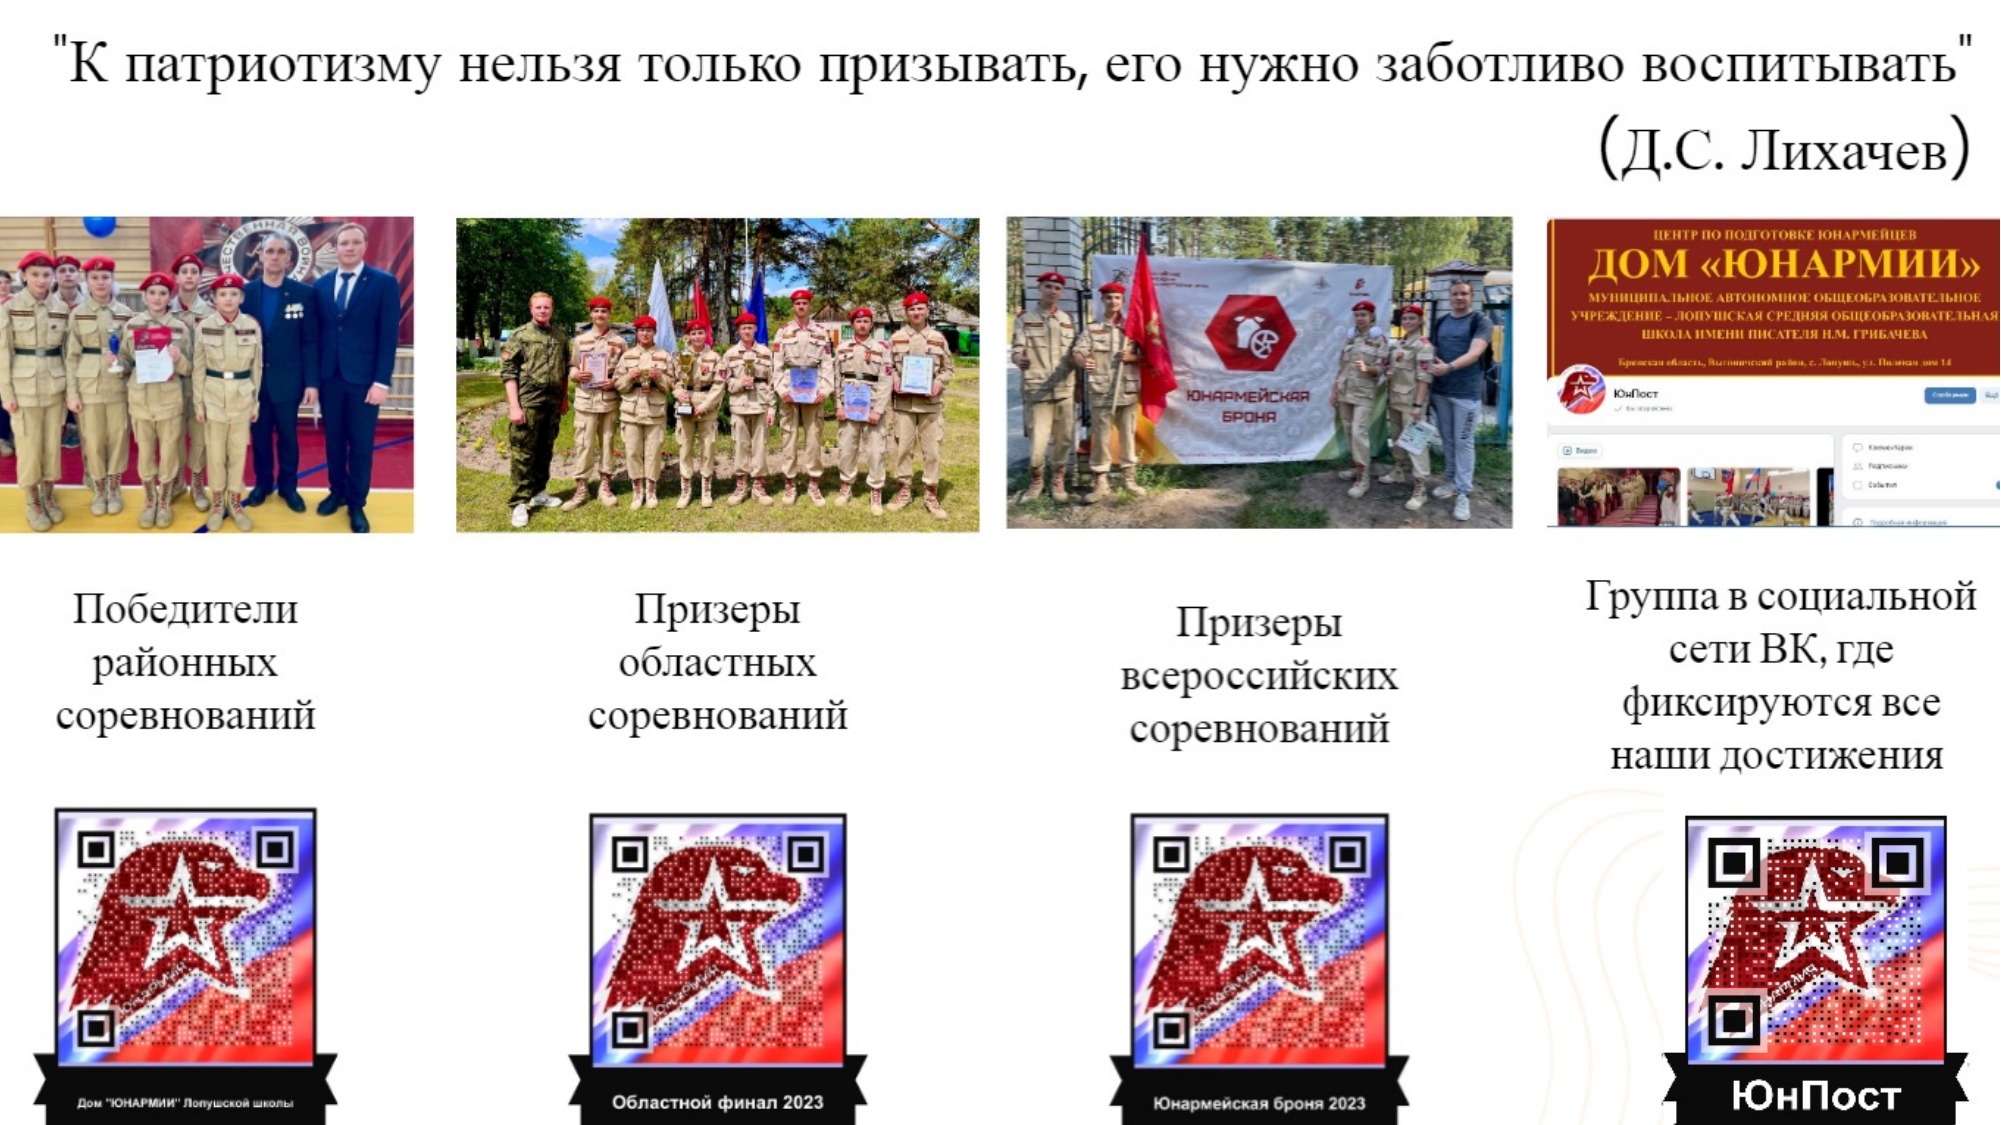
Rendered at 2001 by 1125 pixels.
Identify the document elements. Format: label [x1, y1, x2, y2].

list [0, 0, 2000, 1125]
